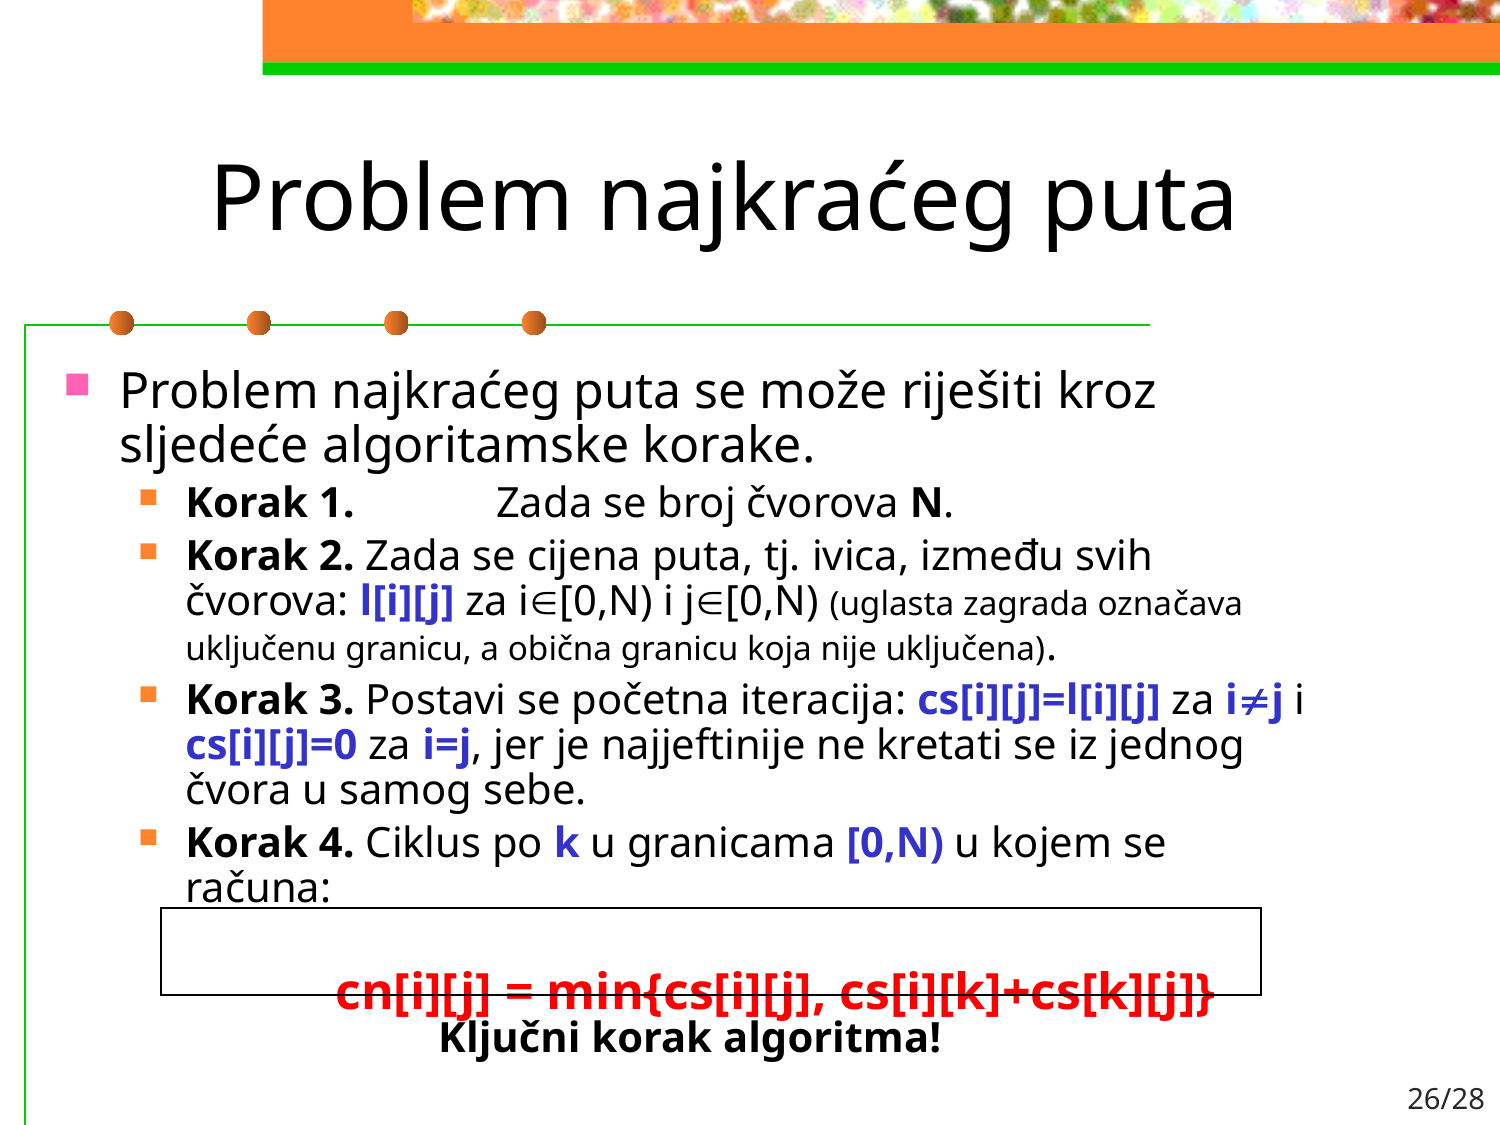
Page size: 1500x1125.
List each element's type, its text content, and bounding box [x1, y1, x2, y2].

picture [412, 0, 1500, 23]
text_box Ključni korak algoritma! [423, 1003, 986, 1068]
text_box [160, 907, 1261, 996]
text_box 26/28 [1374, 1072, 1500, 1123]
list Problem najkraćeg puta se može riješiti kroz sljedeće algoritamske korake. Korak 1. Zada se broj čvorova N. Korak 2. Zada se cijena puta, tj. ivica, između svih čvorova: l[i][j] za i[0,N) i j[0,N) (uglasta zagrada označava uključenu granicu, a obična granicu koja nije uključena). Korak 3. Postavi se početna iteracija: cs[i][j]=l[i][j] za ij i cs[i][j]=0 za i=j, jer je najjeftinije ne kretati se iz jednog čvora u samog sebe. Korak 4. Ciklus po k u granicama [0,N) u kojem se računa: cn[i][j] = min{cs[i][j], cs[i][k]+cs[k][j]} [48, 357, 1324, 1033]
title Problem najkraćeg puta [87, 99, 1363, 288]
